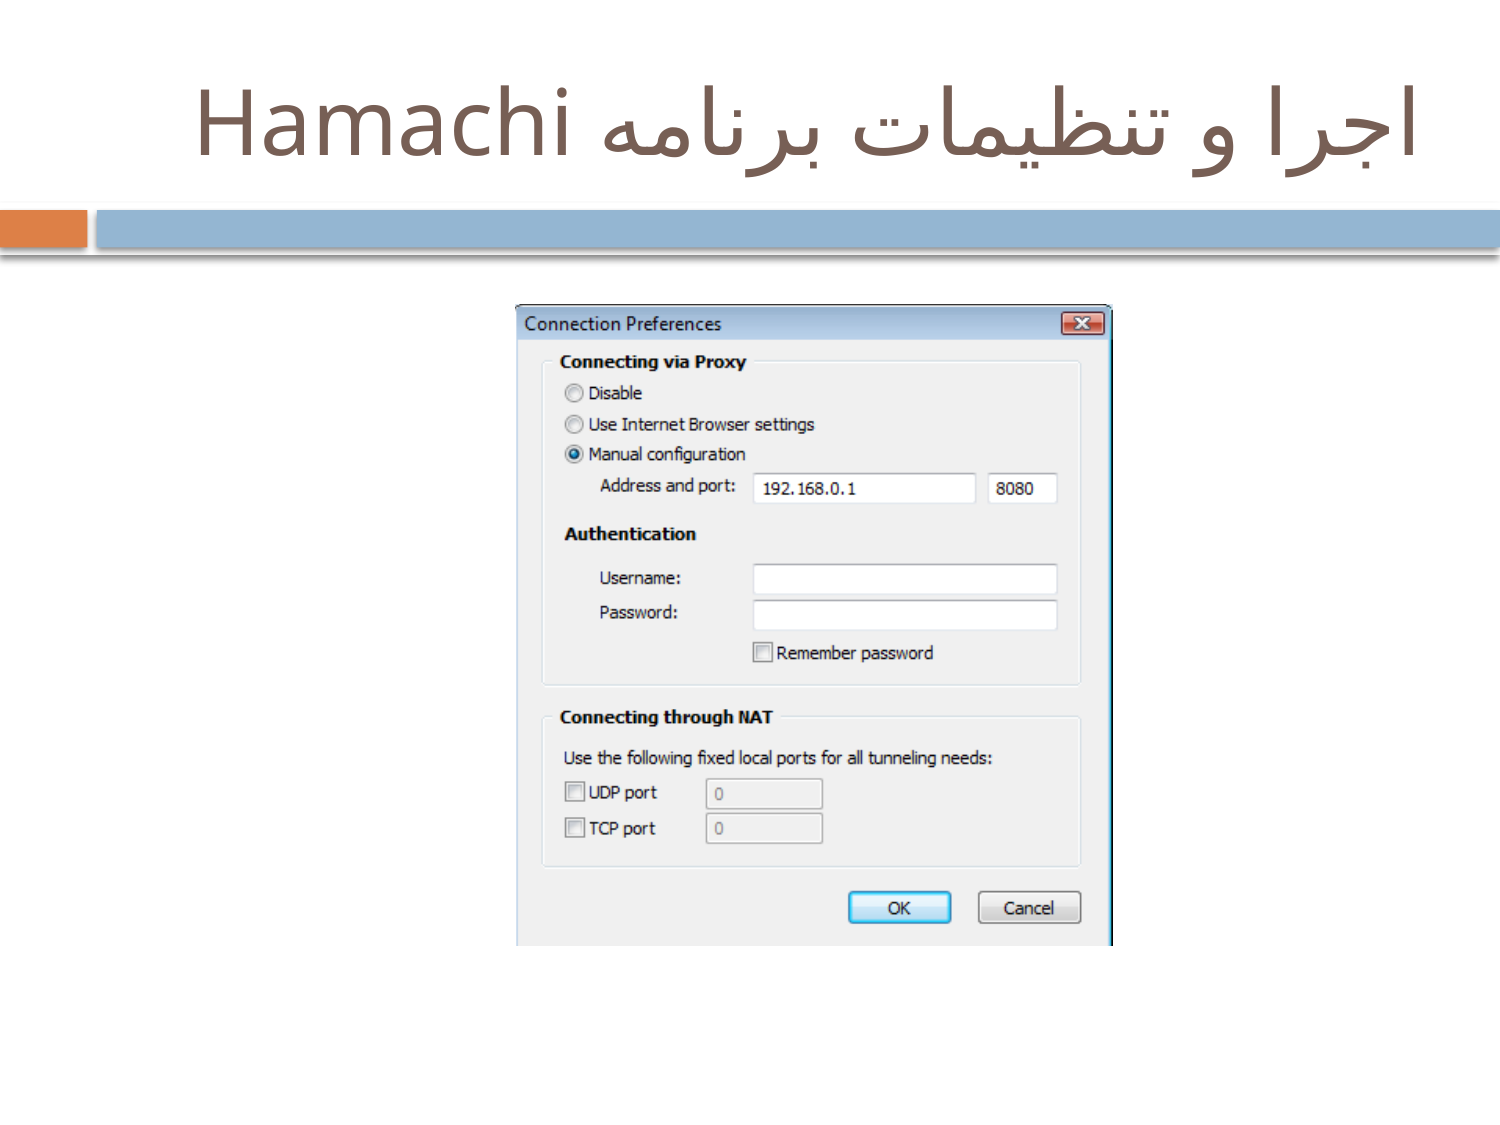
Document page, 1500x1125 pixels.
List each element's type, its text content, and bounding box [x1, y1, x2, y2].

picture [515, 304, 1113, 946]
title اجرا و تنظیمات برنامه Hamachi [100, 37, 1438, 200]
